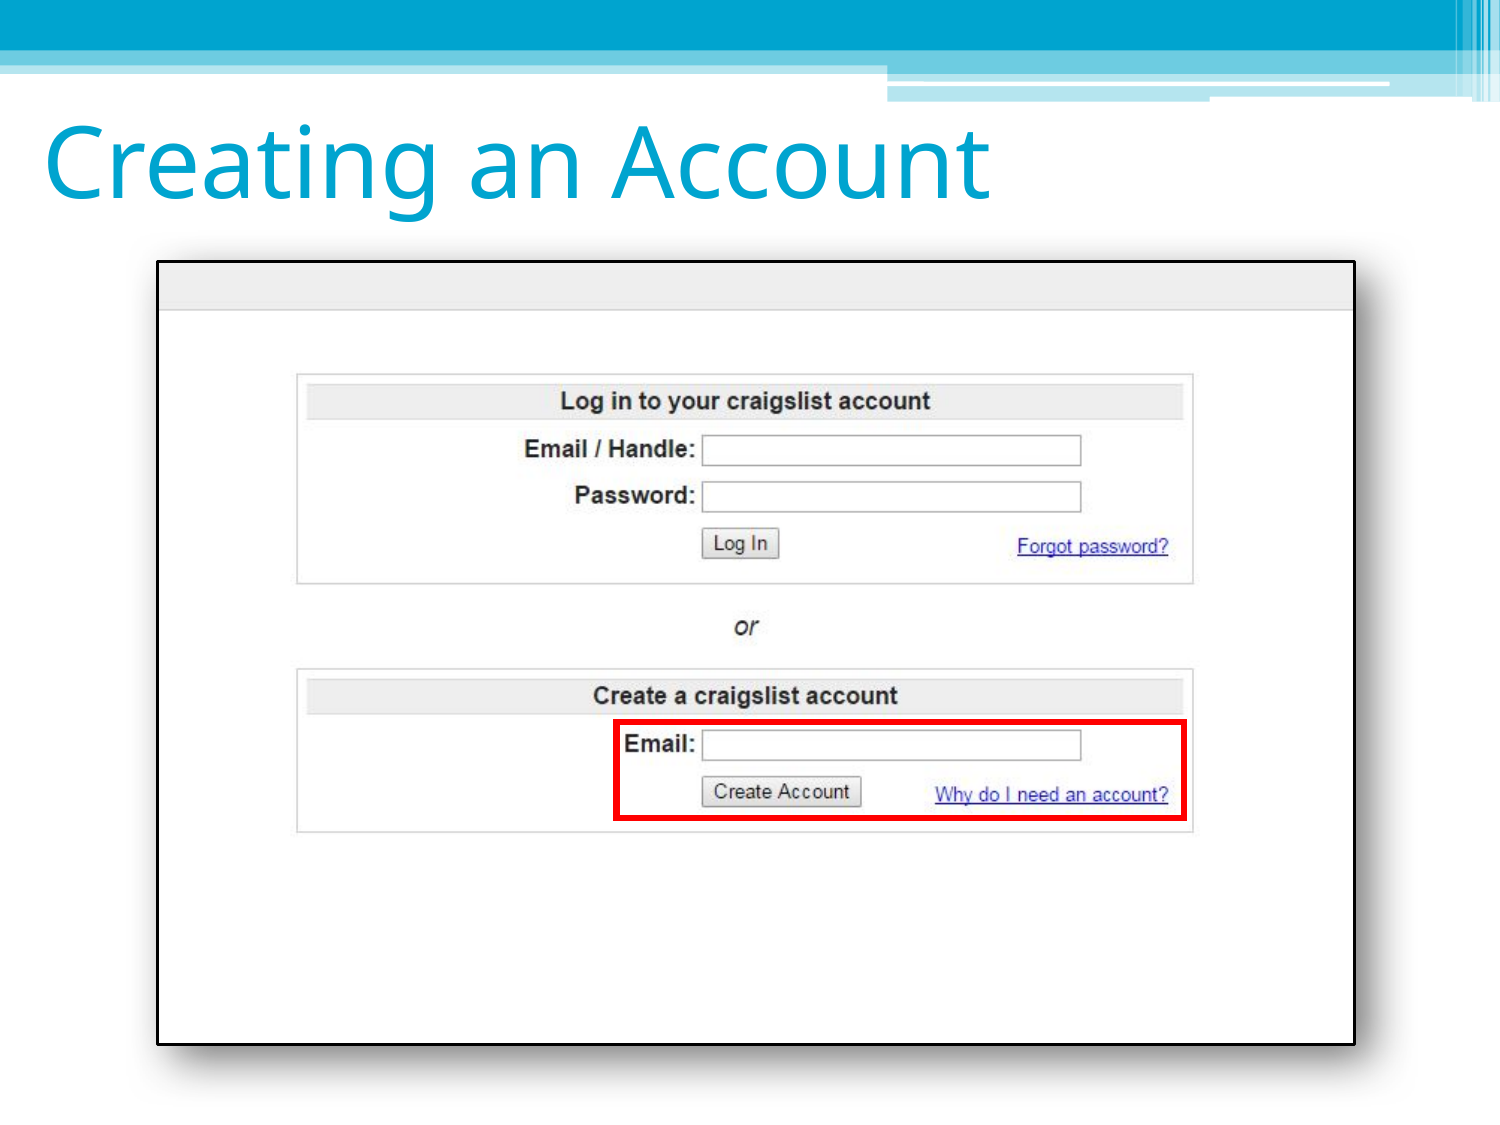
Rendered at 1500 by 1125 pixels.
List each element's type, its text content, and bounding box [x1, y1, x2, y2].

title Creating an Account [27, 71, 1378, 247]
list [159, 263, 1354, 1044]
